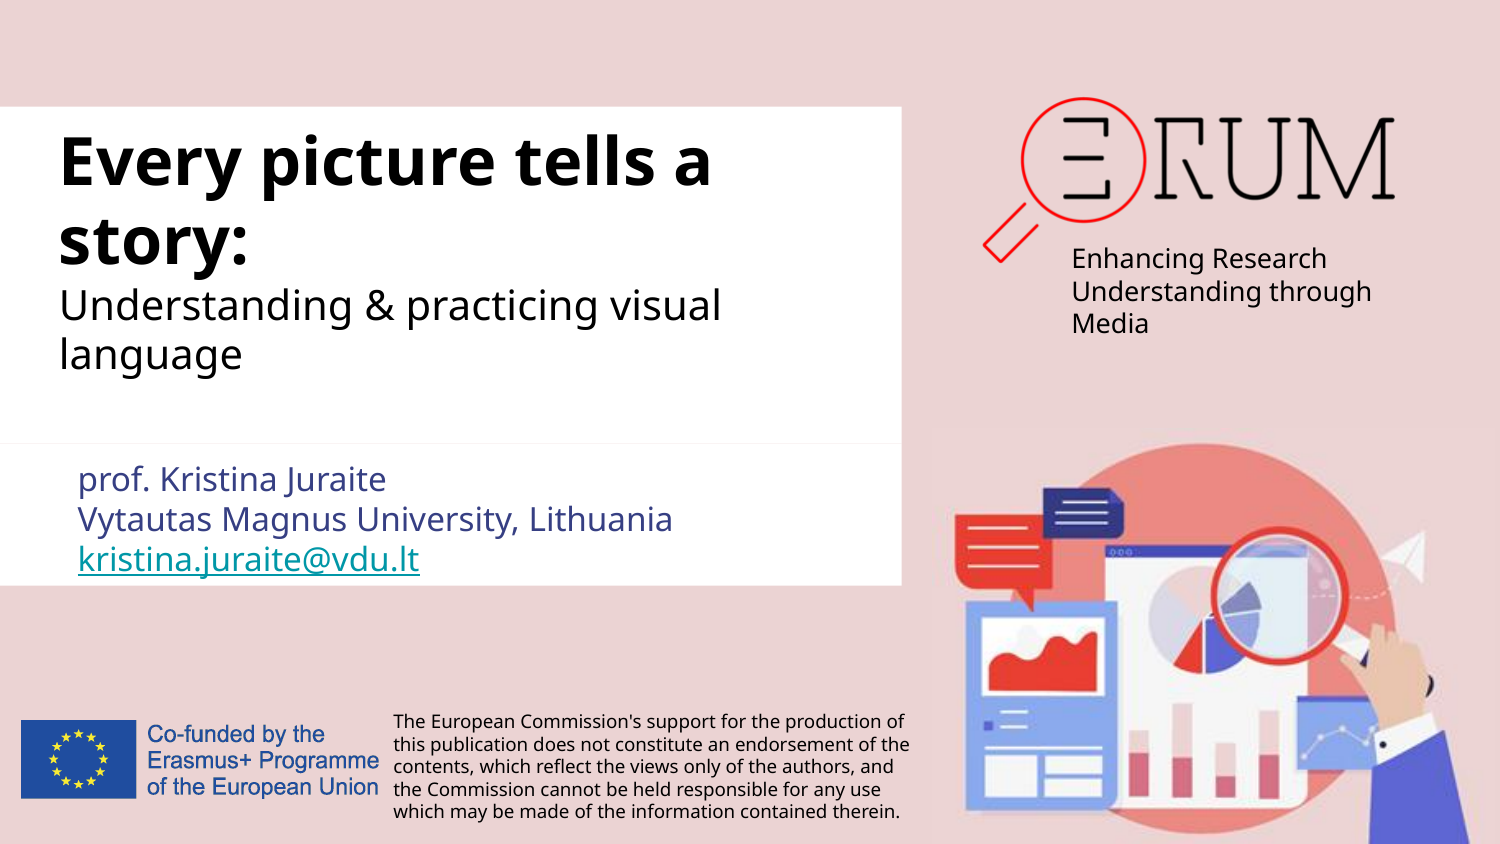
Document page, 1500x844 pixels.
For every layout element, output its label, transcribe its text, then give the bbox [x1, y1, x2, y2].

subtitle prof. Kristina Juraite Vytautas Magnus University, Lithuania kristina.juraite@vdu.lt [0, 443, 902, 586]
picture [901, 67, 1475, 283]
picture [932, 428, 1495, 844]
picture [21, 720, 379, 799]
title Every picture tells a story: Understanding & practicing visual language [0, 106, 902, 443]
